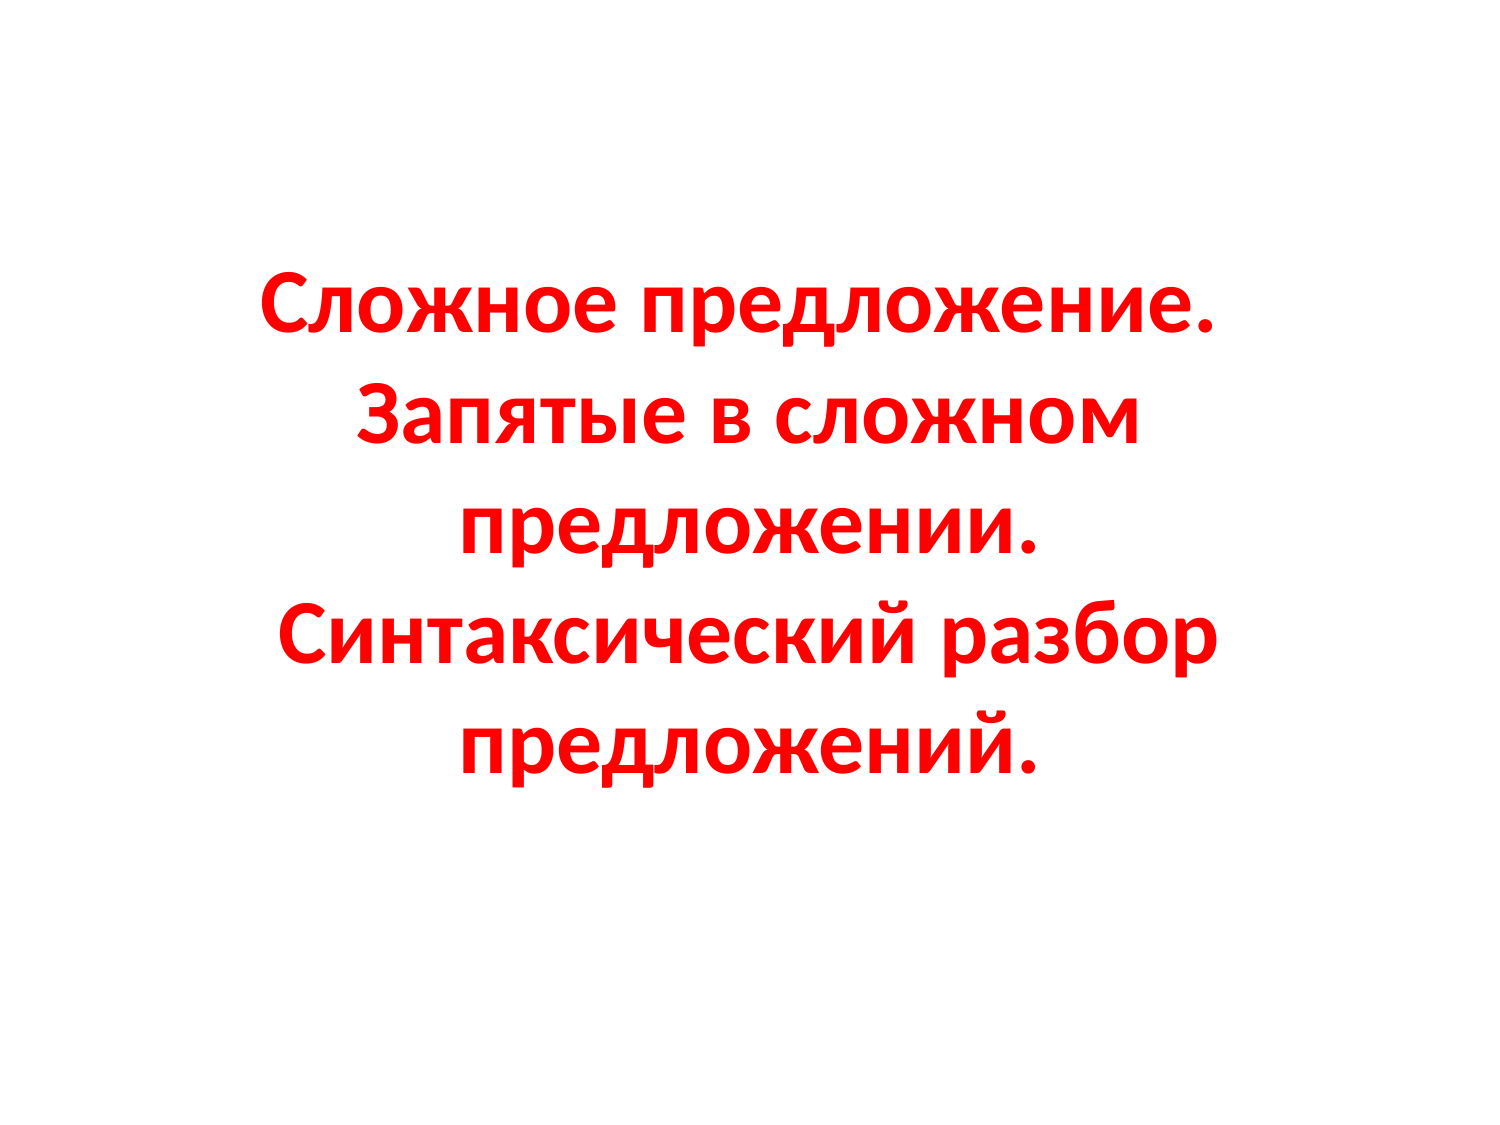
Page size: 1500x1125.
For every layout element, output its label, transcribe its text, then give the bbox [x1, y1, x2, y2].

title Сложное предложение. Запятые в сложном предложении. Синтаксический разбор предложений. [75, 45, 1425, 988]
